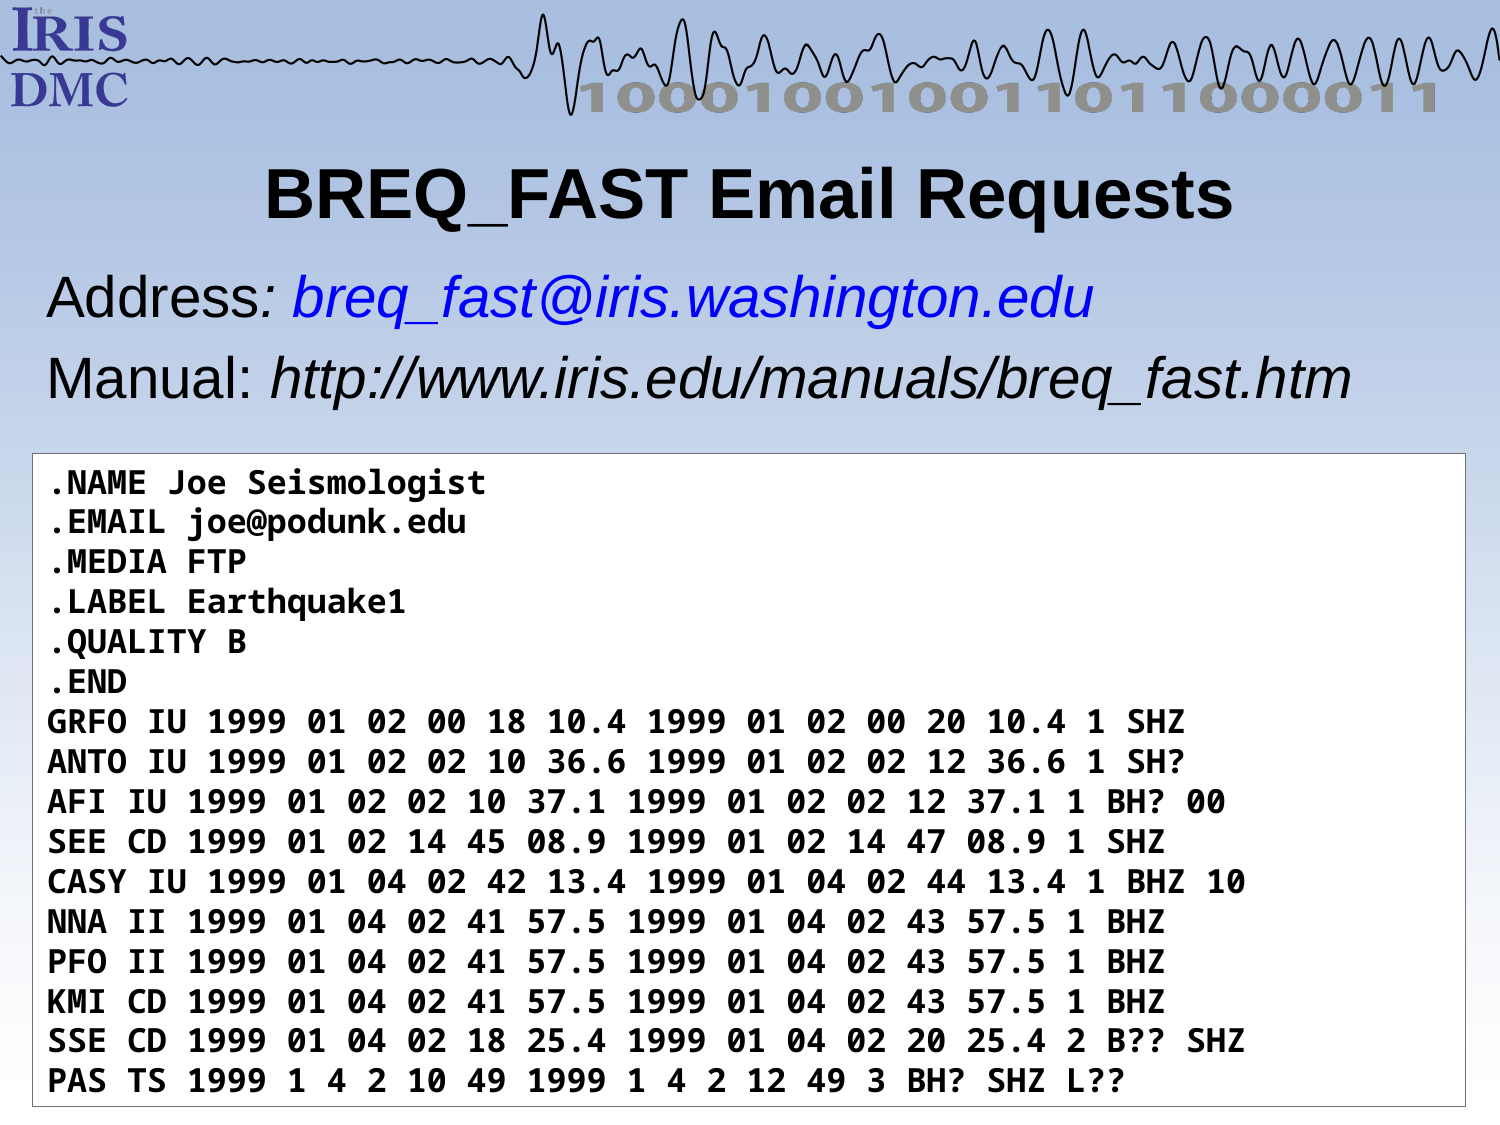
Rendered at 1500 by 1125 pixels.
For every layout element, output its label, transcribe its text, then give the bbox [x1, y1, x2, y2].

list Address: breq_fast@iris.washington.edu Manual: http://www.iris.edu/manuals/breq_fast.htm [30, 250, 1500, 460]
picture [0, 0, 1500, 127]
picture [0, 253, 1500, 1125]
text_box .NAME Joe Seismologist .EMAIL joe@podunk.edu .MEDIA FTP .LABEL Earthquake1 .QUALITY B .END GRFO IU 1999 01 02 00 18 10.4 1999 01 02 00 20 10.4 1 SHZ ANTO IU 1999 01 02 02 10 36.6 1999 01 02 02 12 36.6 1 SH? AFI IU 1999 01 02 02 10 37.1 1999 01 02 02 12 37.1 1 BH? 00 SEE CD 1999 01 02 14 45 08.9 1999 01 02 14 47 08.9 1 SHZ CASY IU 1999 01 04 02 42 13.4 1999 01 04 02 44 13.4 1 BHZ 10 NNA II 1999 01 04 02 41 57.5 1999 01 04 02 43 57.5 1 BHZ PFO II 1999 01 04 02 41 57.5 1999 01 04 02 43 57.5 1 BHZ KMI CD 1999 01 04 02 41 57.5 1999 01 04 02 43 57.5 1 BHZ SSE CD 1999 01 04 02 18 25.4 1999 01 04 02 20 25.4 2 B?? SHZ PAS TS 1999 1 4 2 10 49 1999 1 4 2 12 49 3 BH? SHZ L?? [32, 453, 1466, 1107]
title BREQ_FAST Email Requests [0, 127, 1500, 253]
